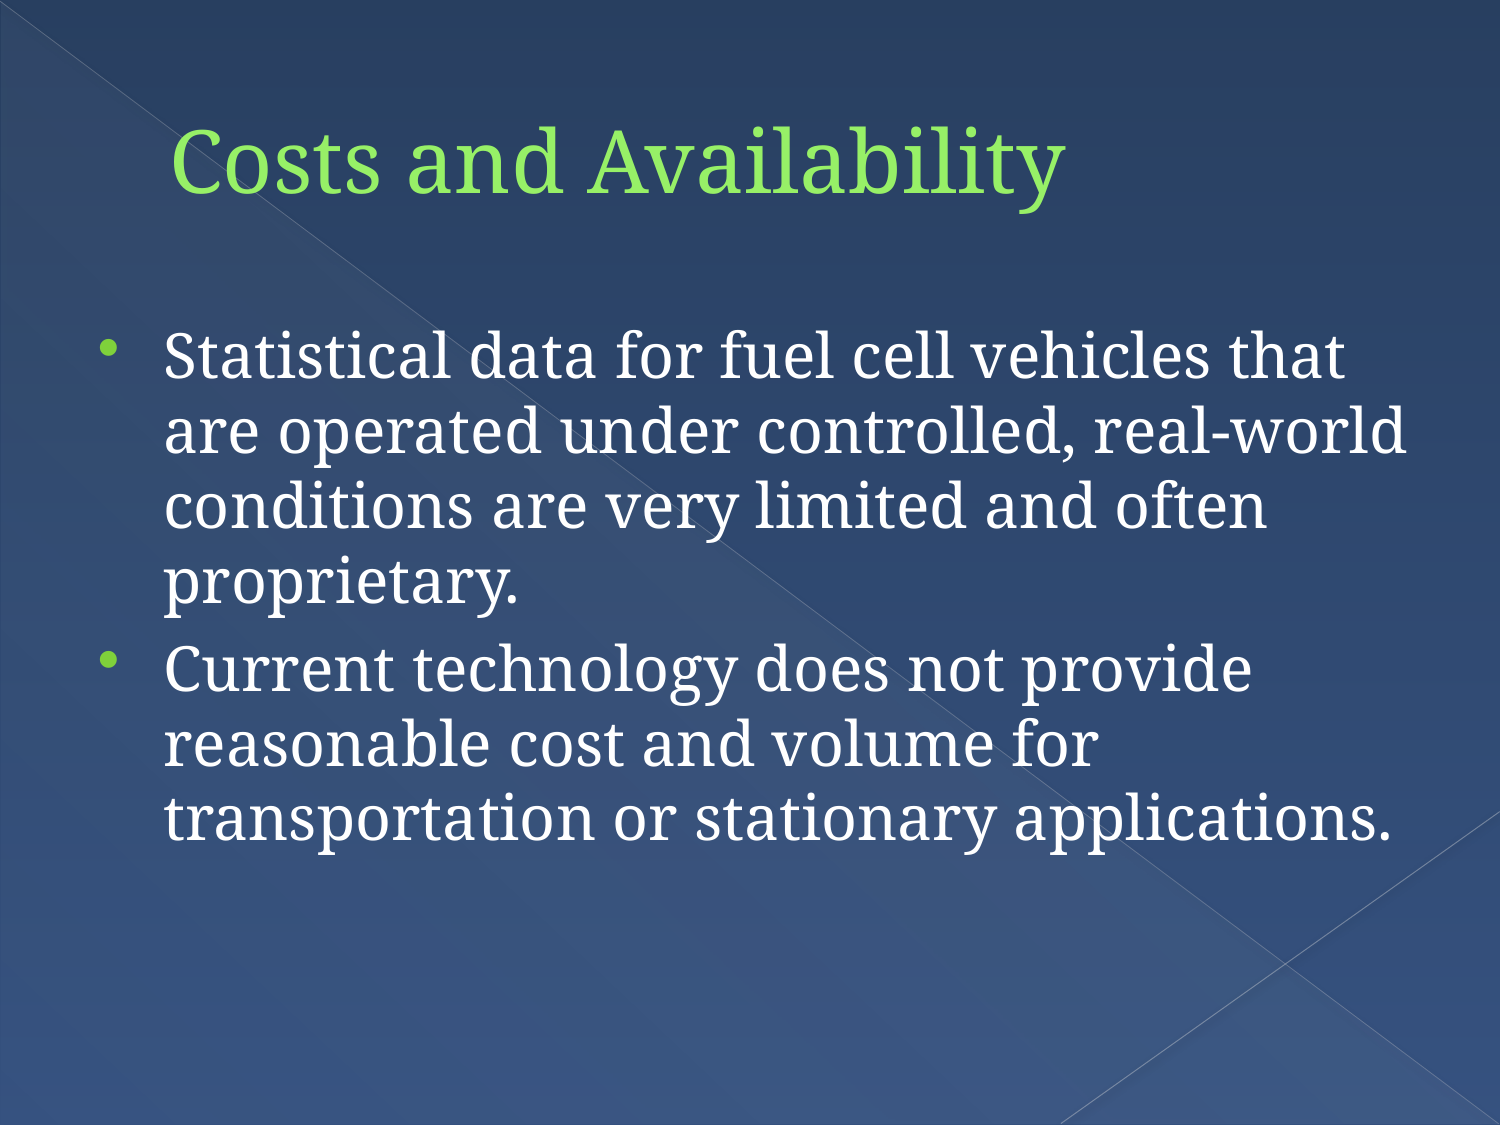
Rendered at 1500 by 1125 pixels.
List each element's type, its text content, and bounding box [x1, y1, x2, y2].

list Statistical data for fuel cell vehicles that are operated under controlled, real-world conditions are very limited and often proprietary. Current technology does not provide reasonable cost and volume for transportation or stationary applications. [75, 308, 1425, 1059]
title Costs and Availability [75, 43, 1425, 274]
